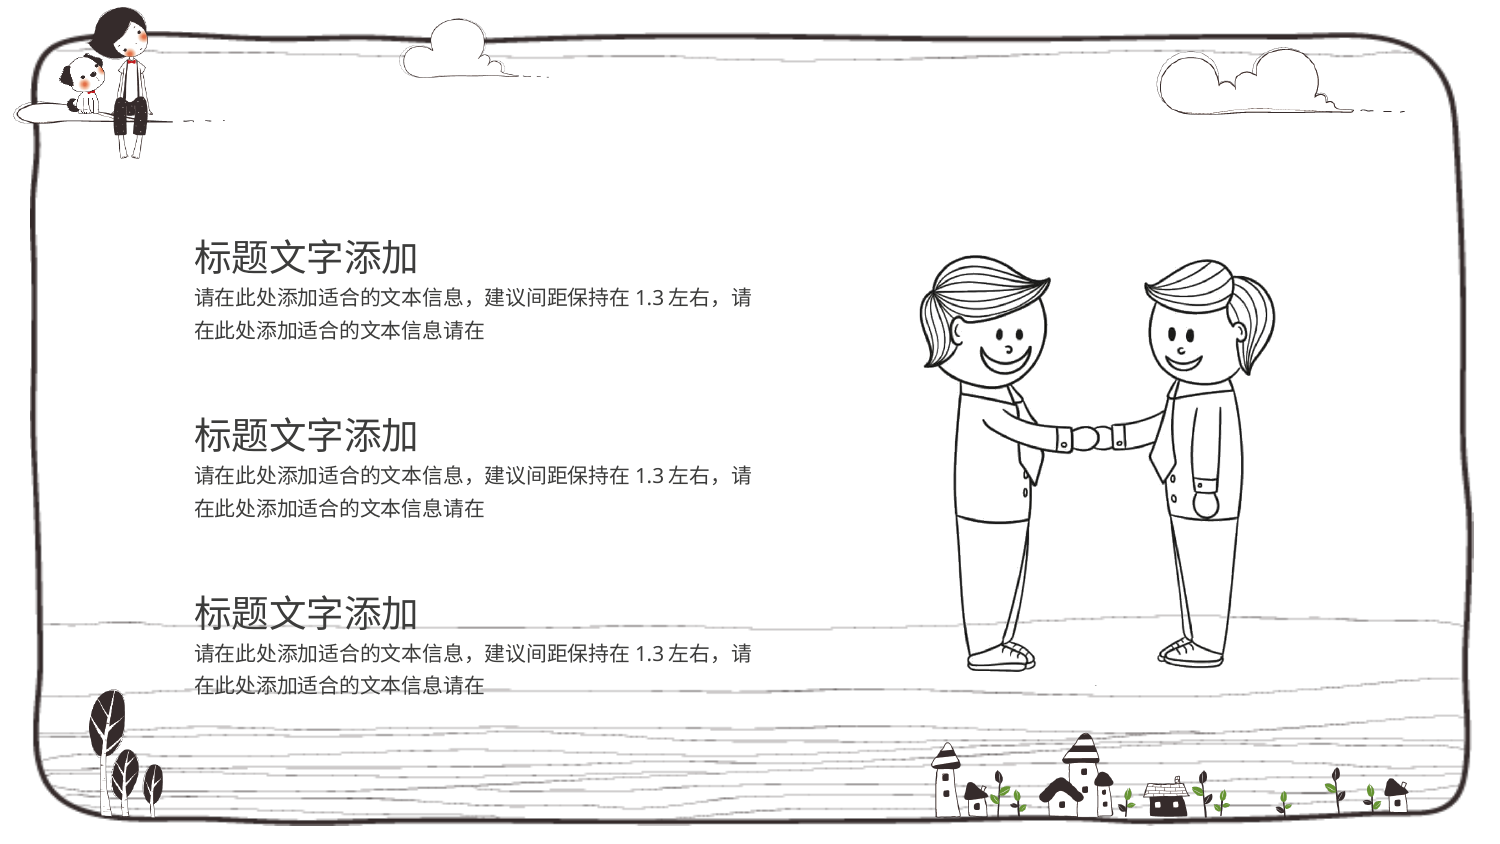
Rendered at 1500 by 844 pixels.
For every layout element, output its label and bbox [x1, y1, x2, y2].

picture [13, 7, 1474, 826]
text_box [179, 217, 779, 348]
text_box [179, 573, 779, 704]
text_box [179, 395, 779, 526]
